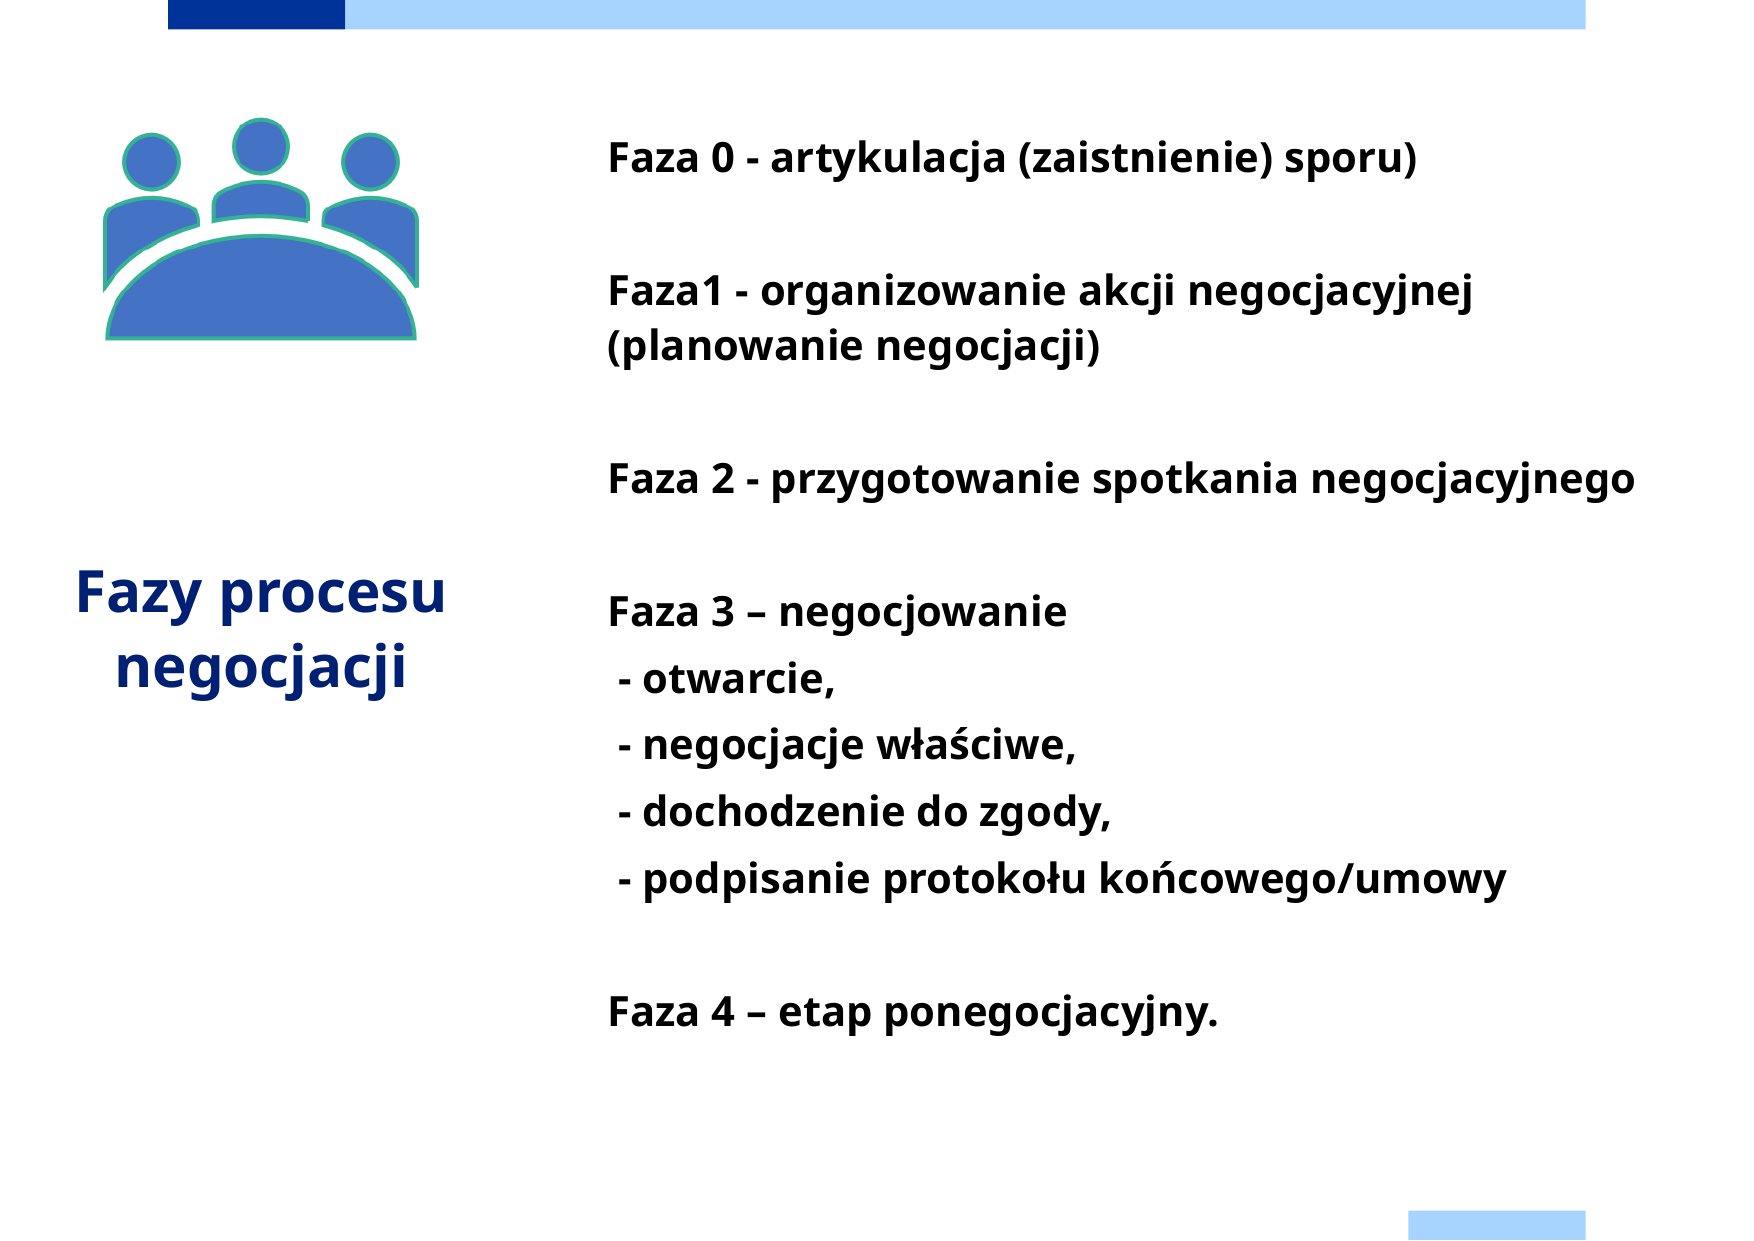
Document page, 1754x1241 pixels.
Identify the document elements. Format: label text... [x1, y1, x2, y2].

title Fazy procesu negocjacji [0, 549, 523, 951]
picture [73, 41, 448, 416]
list Faza 0 - artykulacja (zaistnienie) sporu) Faza1 - organizowanie akcji negocjacyjnej (planowanie negocjacji) Faza 2 - przygotowanie spotkania negocjacyjnego Faza 3 – negocjowanie - otwarcie, - negocjacje właściwe, - dochodzenie do zgody, - podpisanie protokołu końcowego/umowy Faza 4 – etap ponegocjacyjny. [607, 76, 1704, 1211]
